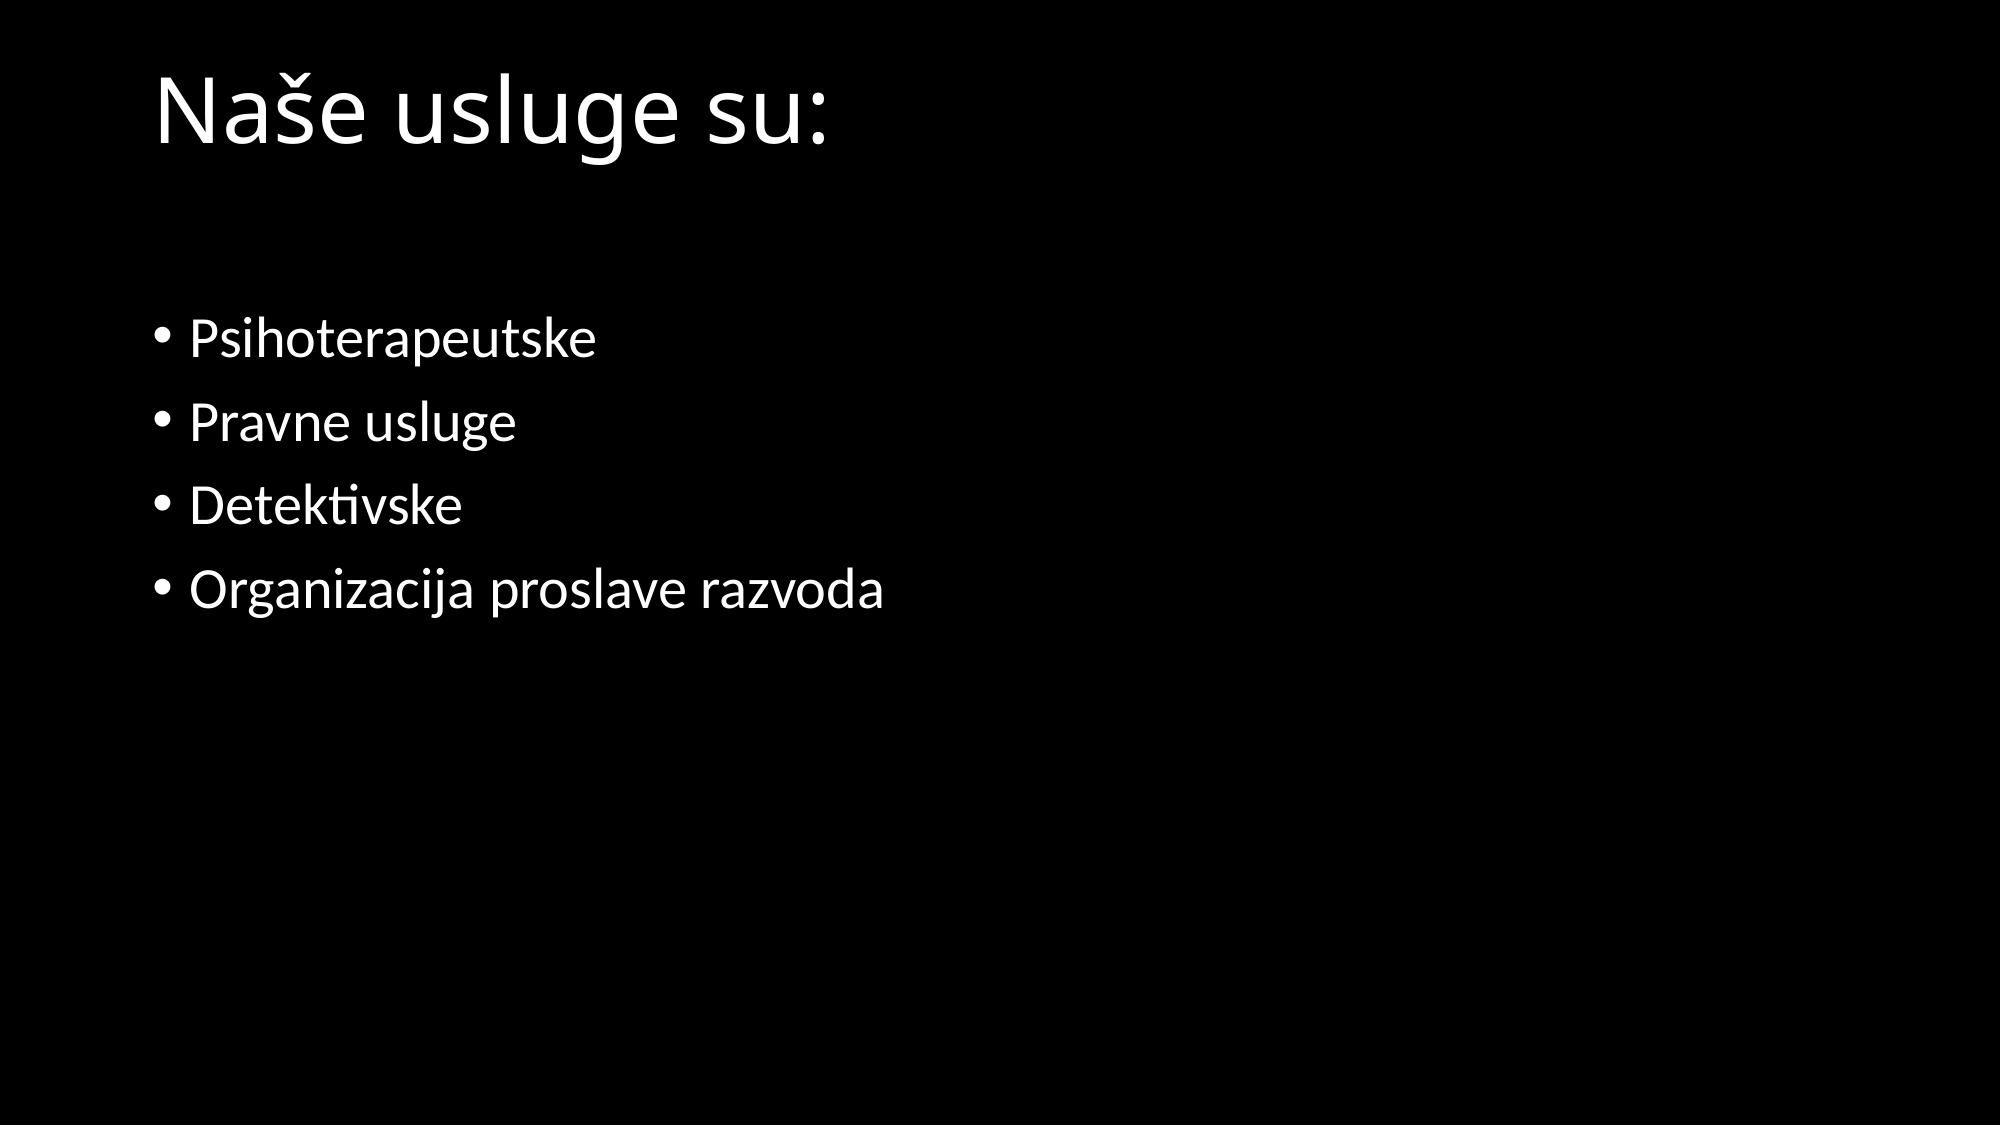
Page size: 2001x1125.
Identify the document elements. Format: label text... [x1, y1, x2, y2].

list Psihoterapeutske Pravne usluge Detektivske Organizacija proslave razvoda [137, 299, 1863, 1014]
title Naše usluge su: [137, 59, 1863, 278]
